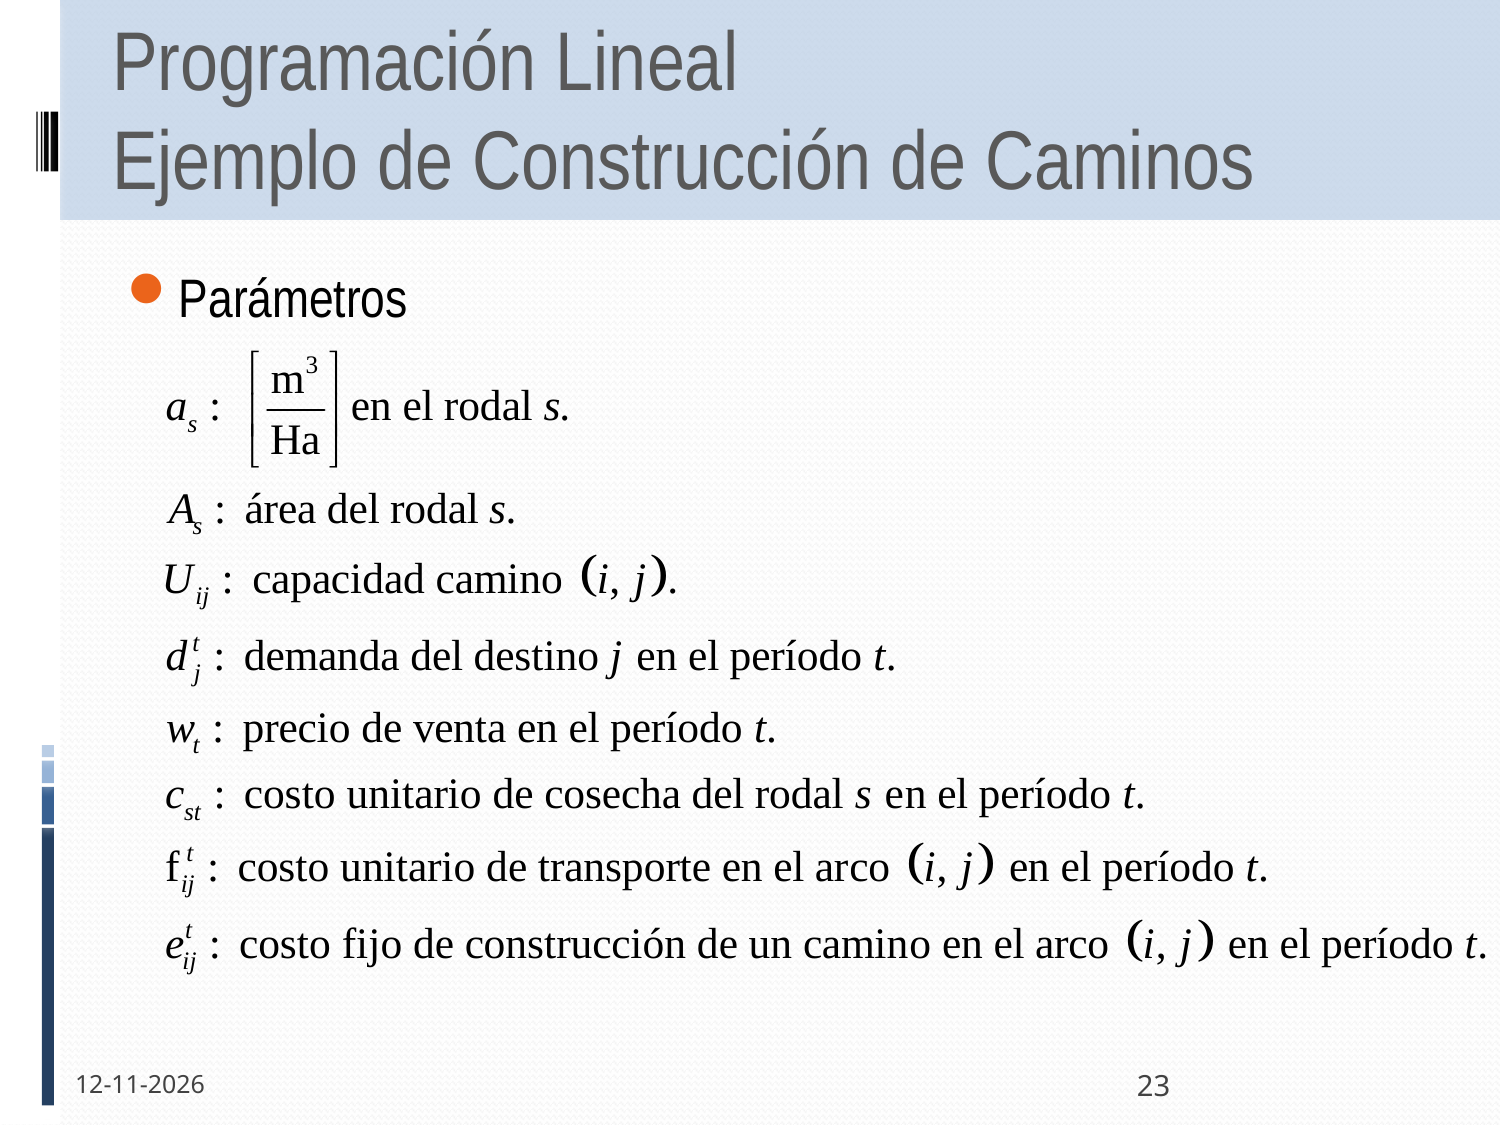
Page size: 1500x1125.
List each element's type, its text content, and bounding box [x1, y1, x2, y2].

slide_number 23 [1045, 1046, 1171, 1107]
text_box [158, 343, 1495, 983]
title Programación Lineal Ejemplo de Construcción de Caminos [111, 18, 1436, 207]
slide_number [75, 1042, 243, 1103]
list De la estadística del hotel se tiene: [152, 345, 1436, 995]
list Parámetros [111, 255, 1436, 1038]
